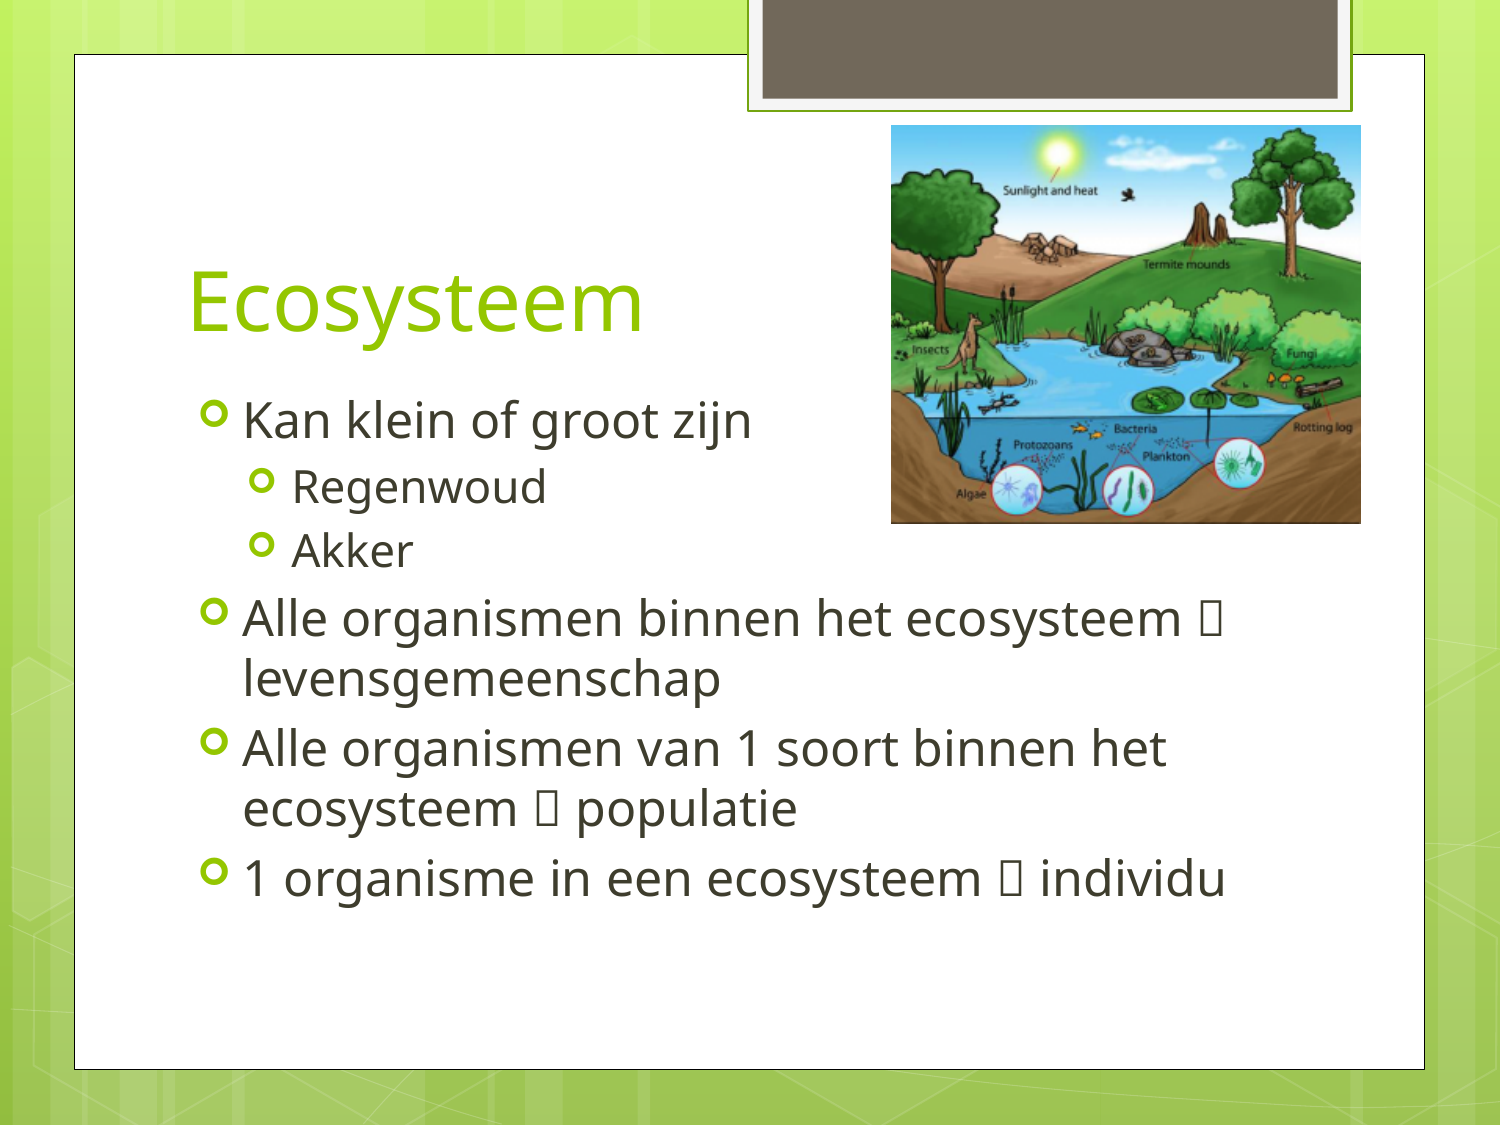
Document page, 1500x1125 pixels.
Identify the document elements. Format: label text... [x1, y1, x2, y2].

list Kan klein of groot zijn Regenwoud Akker Alle organismen binnen het ecosysteem  levensgemeenschap Alle organismen van 1 soort binnen het ecosysteem  populatie 1 organisme in een ecosysteem  individu [171, 381, 1283, 957]
picture [891, 125, 1361, 525]
title Ecosysteem [171, 168, 885, 357]
